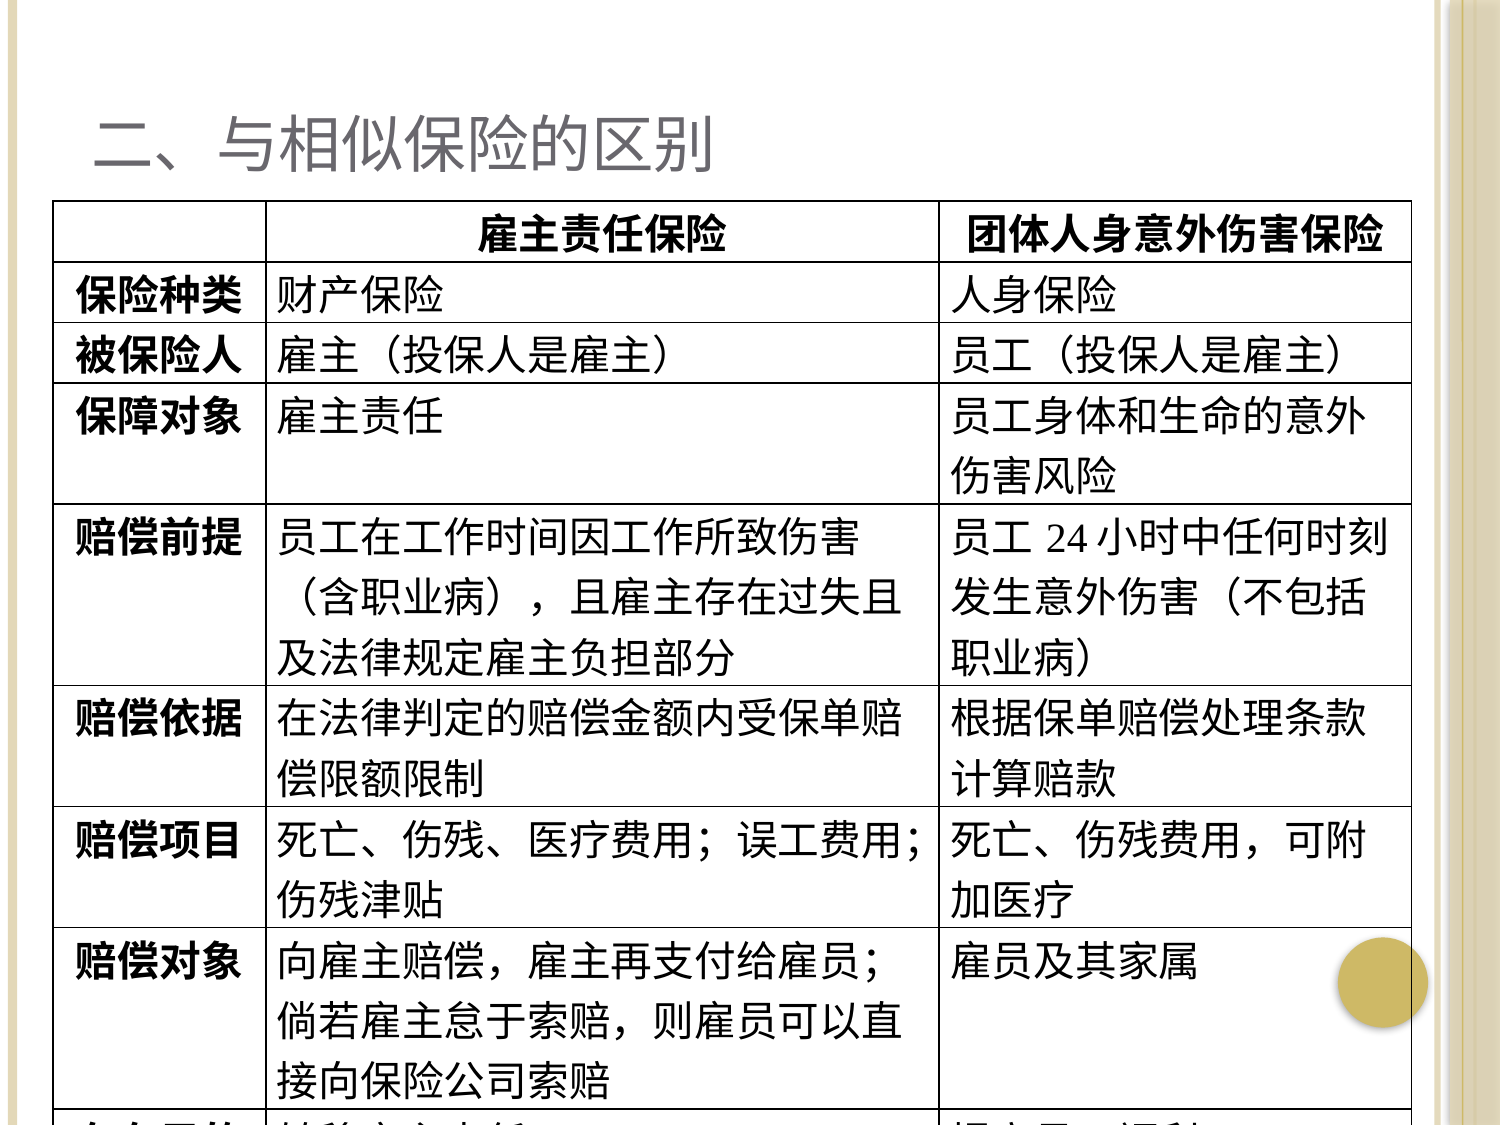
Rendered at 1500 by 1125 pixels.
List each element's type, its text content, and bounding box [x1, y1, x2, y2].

table_cell 雇主（投保人是雇主） [267, 323, 938, 382]
table_cell 员工24小时中任何时刻发生意外伤害（不包括职业病） [940, 505, 1411, 685]
table_cell 根据保单赔偿处理条款计算赔款 [940, 686, 1411, 806]
table_cell 赔偿依据 [54, 686, 265, 806]
table_cell 员工身体和生命的意外伤害风险 [940, 384, 1411, 503]
title 二、与相似保险的区别 [76, 0, 1302, 188]
table_cell 雇员及其家属 [940, 928, 1411, 1108]
table_cell 存在目的 [54, 1110, 265, 1125]
table_cell 被保险人 [54, 323, 265, 382]
table_cell 死亡、伤残、医疗费用；误工费用；伤残津贴 [267, 807, 938, 927]
table_cell 转移雇主责任 [267, 1110, 938, 1125]
table_cell 赔偿项目 [54, 807, 265, 927]
table_cell 人身保险 [940, 263, 1411, 322]
table_cell 赔偿前提 [54, 505, 265, 685]
table_cell 员工（投保人是雇主） [940, 323, 1411, 382]
table_header 团体人身意外伤害保险 [940, 202, 1411, 261]
table_cell 向雇主赔偿，雇主再支付给雇员；倘若雇主怠于索赔，则雇员可以直接向保险公司索赔 [267, 928, 938, 1108]
table_cell 在法律判定的赔偿金额内受保单赔偿限额限制 [267, 686, 938, 806]
table_header [54, 202, 265, 261]
table_header 雇主责任保险 [267, 202, 938, 261]
table_cell 死亡、伤残费用，可附加医疗 [940, 807, 1411, 927]
table_cell 员工在工作时间因工作所致伤害（含职业病），且雇主存在过失且及法律规定雇主负担部分 [267, 505, 938, 685]
table_cell 雇主责任 [267, 384, 938, 503]
table_cell 财产保险 [267, 263, 938, 322]
table_cell 赔偿对象 [54, 928, 265, 1108]
table_cell 提高员工福利 [940, 1110, 1411, 1125]
table_cell 保障对象 [54, 384, 265, 503]
table_cell 保险种类 [54, 263, 265, 322]
